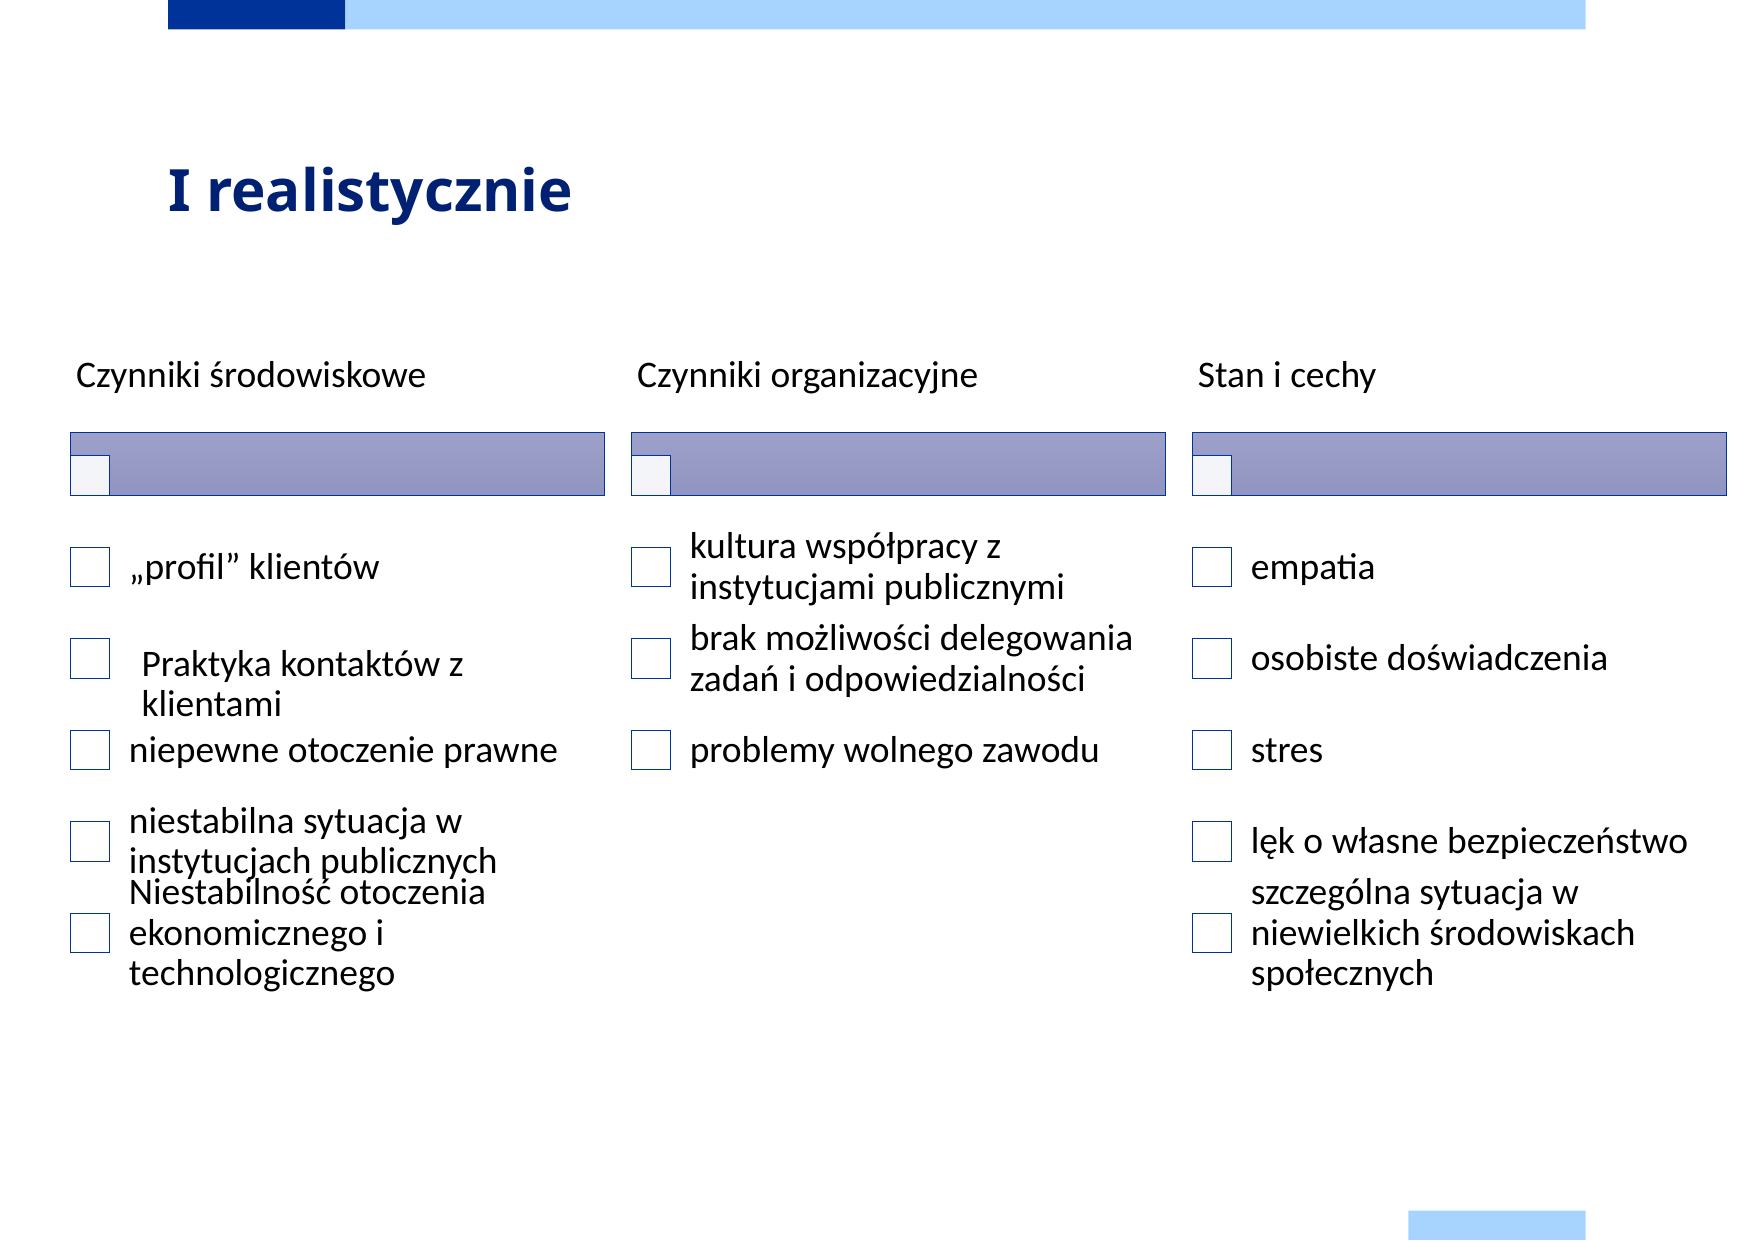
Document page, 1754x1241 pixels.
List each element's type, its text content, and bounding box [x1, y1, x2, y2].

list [70, 319, 1727, 1063]
title I realistycznie [168, 147, 1586, 319]
